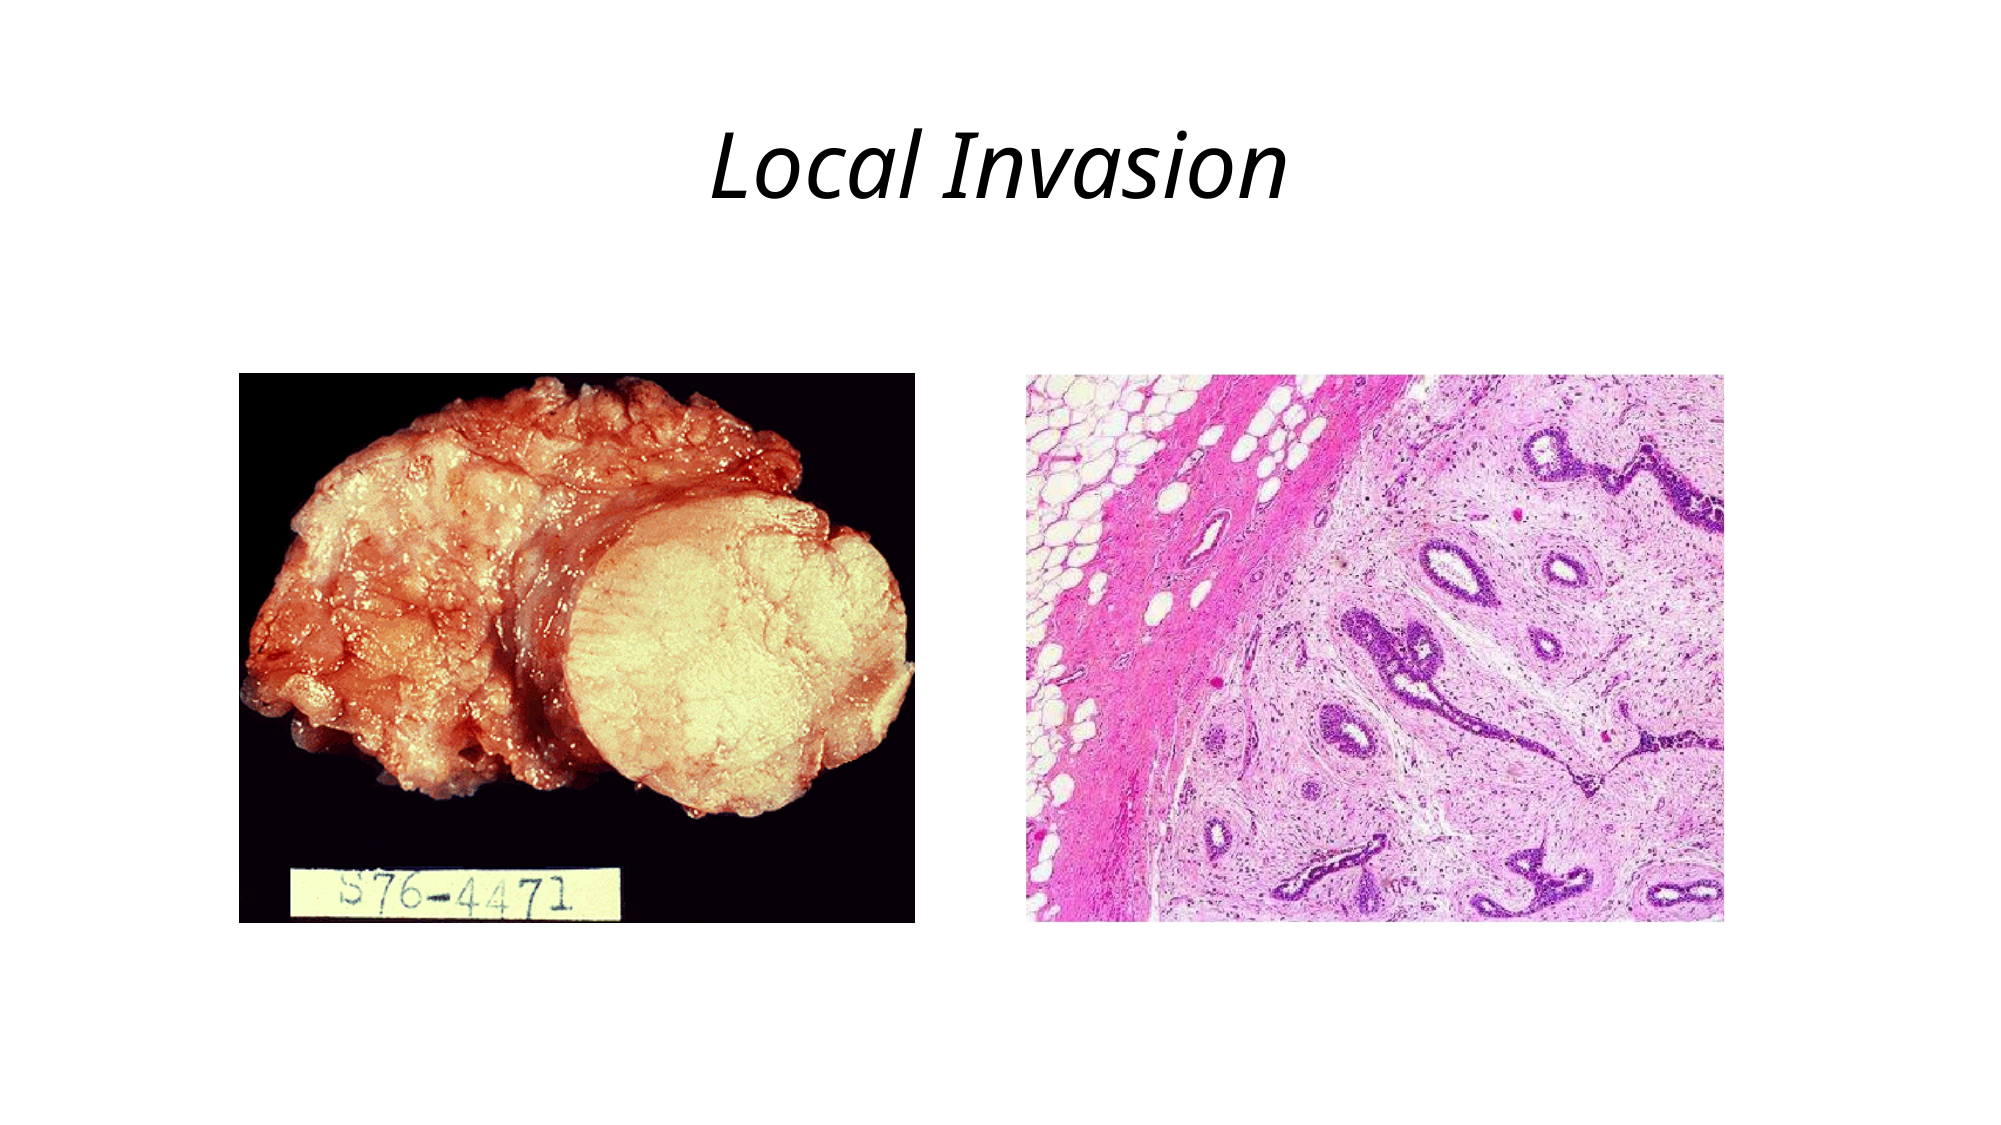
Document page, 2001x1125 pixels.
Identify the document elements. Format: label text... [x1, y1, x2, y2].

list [239, 374, 915, 923]
title Local Invasion [137, 59, 1863, 278]
picture [1025, 374, 1725, 923]
